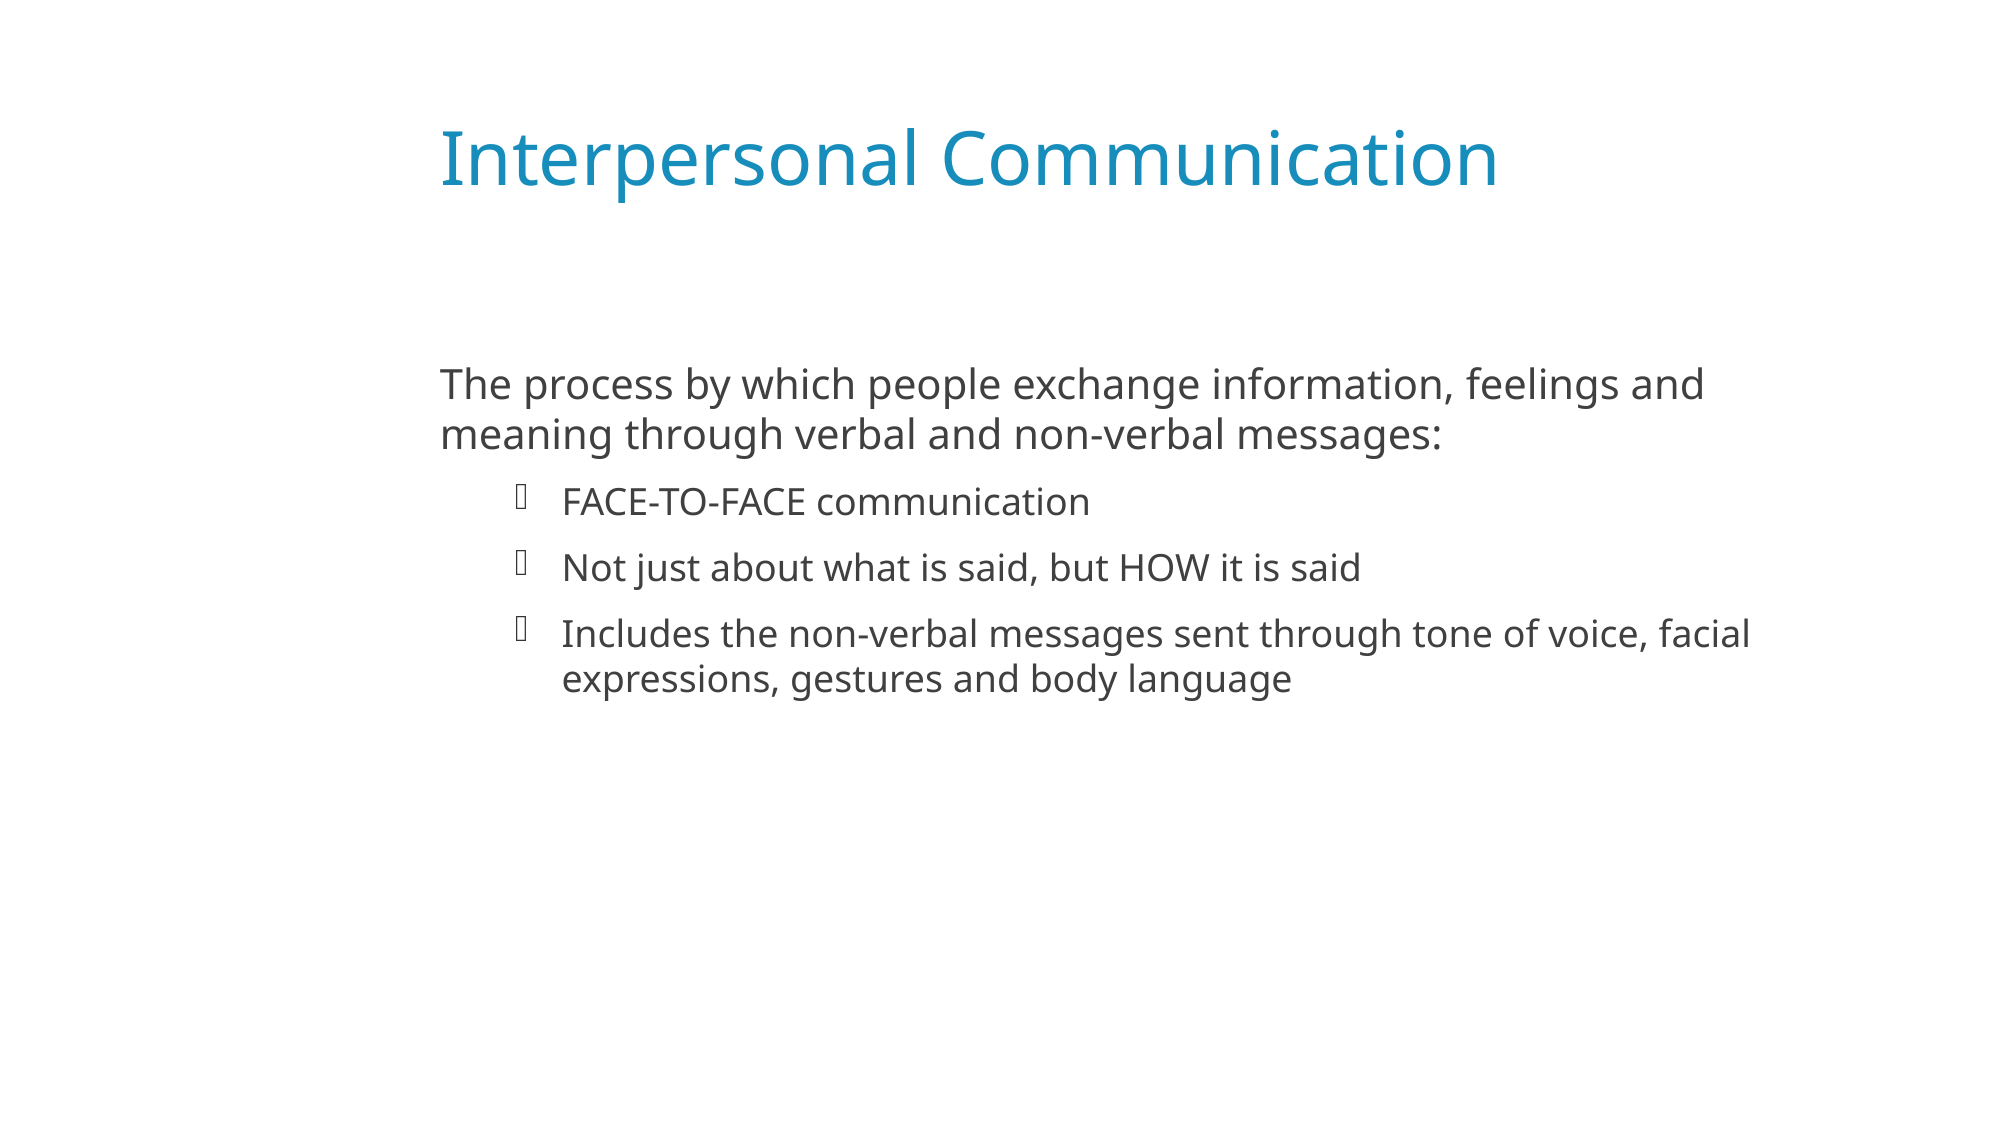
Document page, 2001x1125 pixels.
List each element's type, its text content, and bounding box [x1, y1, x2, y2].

title Interpersonal Communication [425, 102, 1888, 313]
list The process by which people exchange information, feelings and meaning through verbal and non-verbal messages: FACE-TO-FACE communication Not just about what is said, but HOW it is said Includes the non-verbal messages sent through tone of voice, facial expressions, gestures and body language [424, 350, 1888, 1074]
